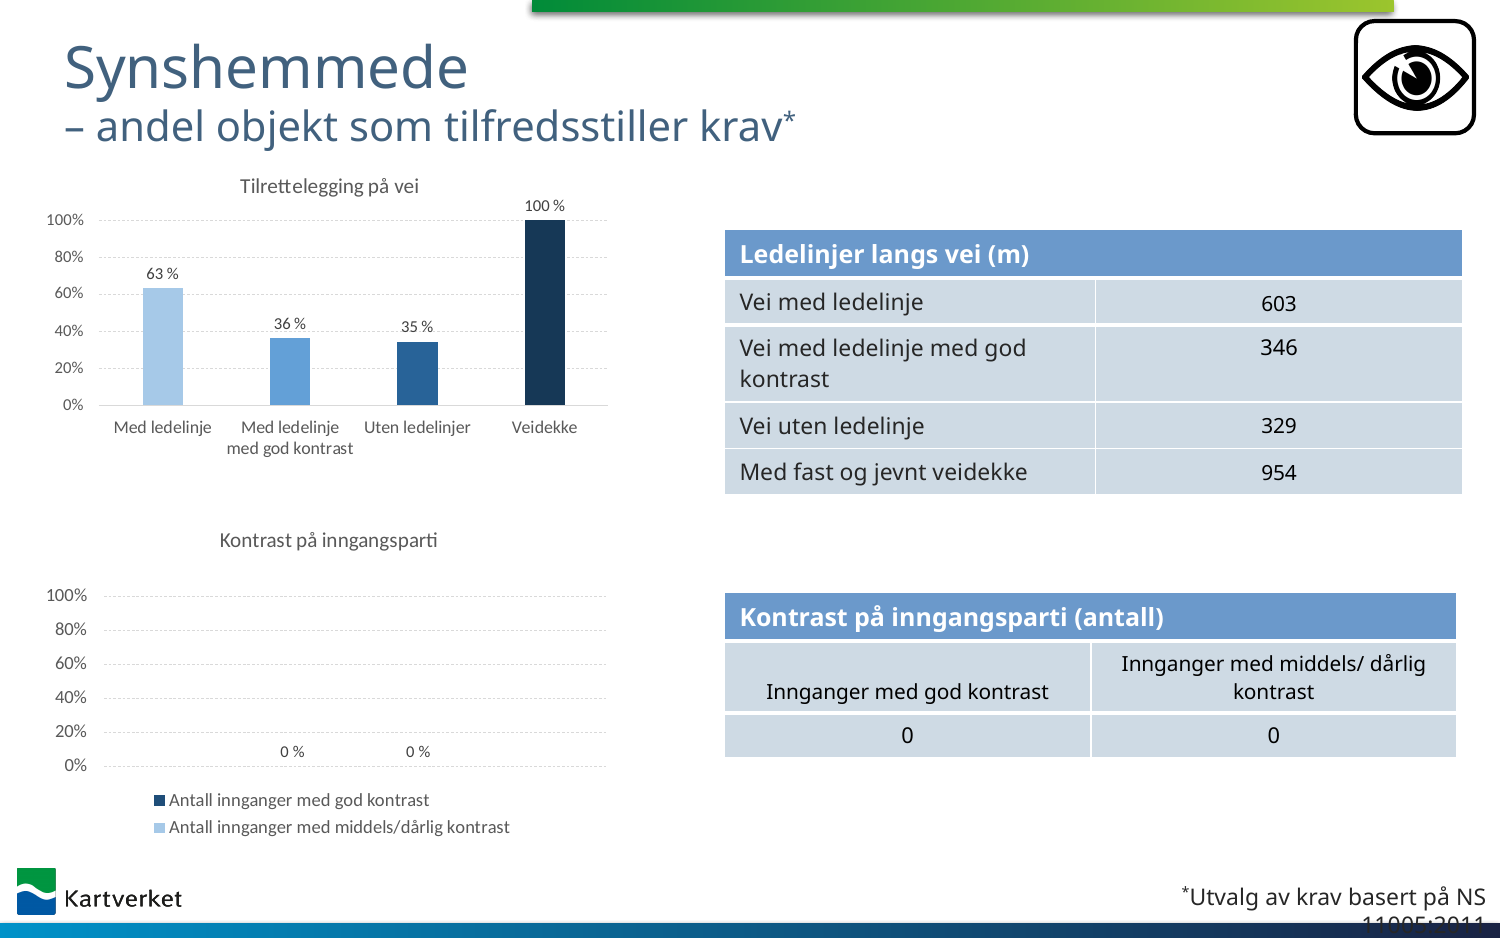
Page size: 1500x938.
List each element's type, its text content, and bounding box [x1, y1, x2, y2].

table_cell Innganger med middels/ dårlig kontrast [1092, 643, 1456, 711]
table_cell 954 [1096, 449, 1462, 494]
table_cell 346 [1096, 327, 1462, 401]
text_box *Utvalg av krav basert på NS 11005:2011 [1068, 873, 1500, 938]
table_cell Vei uten ledelinje [725, 403, 1095, 448]
table_cell Innganger med god kontrast [725, 643, 1090, 711]
table_header Ledelinjer langs vei (m) [725, 230, 1462, 276]
table_cell 329 [1096, 403, 1462, 448]
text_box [1355, 20, 1475, 134]
table_cell 0 [1092, 715, 1456, 757]
text_box Synshemmede – andel objekt som tilfredsstiller krav* [49, 24, 1431, 158]
table_cell Vei med ledelinje med god kontrast [725, 327, 1095, 401]
picture [41, 166, 618, 492]
table_cell 0 [725, 715, 1090, 757]
picture [41, 520, 617, 846]
table_cell Vei med ledelinje [725, 280, 1095, 323]
table_cell Med fast og jevnt veidekke [725, 449, 1095, 494]
table_cell 603 [1096, 280, 1462, 323]
table_header Kontrast på inngangsparti (antall) [725, 593, 1456, 639]
